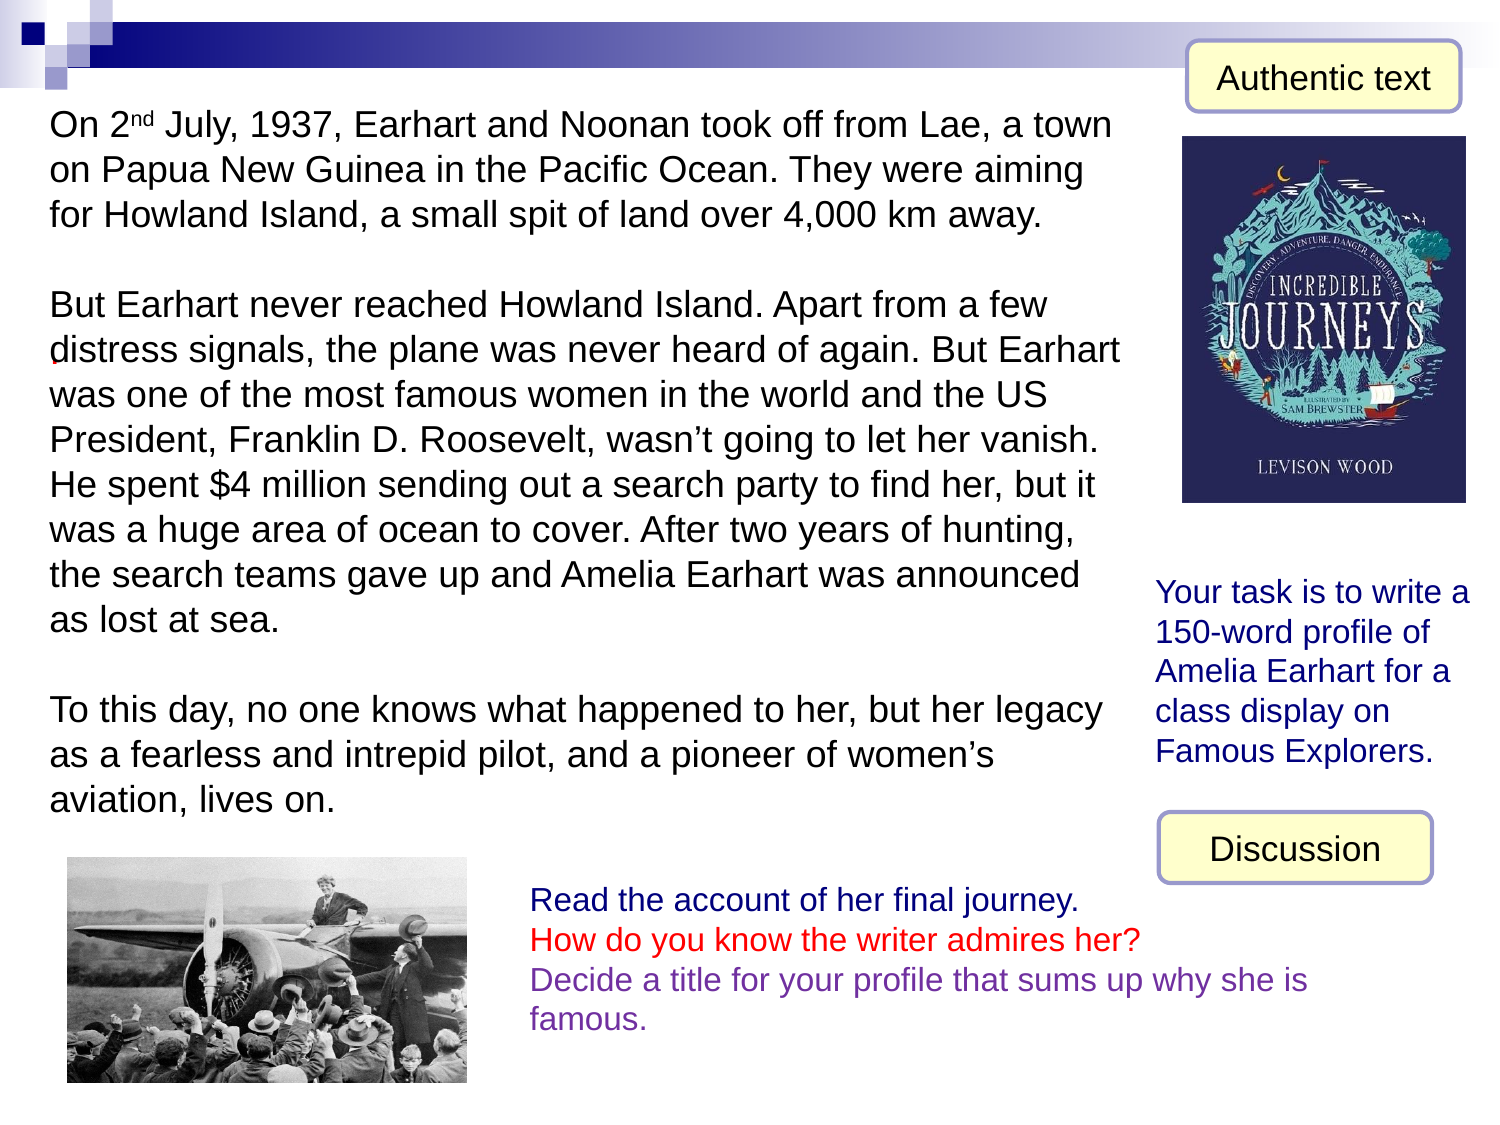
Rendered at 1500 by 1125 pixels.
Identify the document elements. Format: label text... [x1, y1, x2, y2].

text_box Your task is to write a 150-word profile of Amelia Earhart for a class display on Famous Explorers. [1140, 562, 1500, 777]
picture [67, 857, 467, 1083]
text_box Read the account of her final journey. How do you know the writer admires her? Decide a title for your profile that sums up why she is famous. [514, 870, 1433, 1085]
text_box Discussion [1156, 809, 1435, 877]
text_box On 2nd July, 1937, Earhart and Noonan took off from Lae, a town on Papua New Guinea in the Pacific Ocean. They were aiming for Howland Island, a small spit of land over 4,000 km away. But Earhart never reached Howland Island. Apart from a few distress signals, the plane was never heard of again. But Earhart was one of the most famous women in the world and the US President, Franklin D. Roosevelt, wasn’t going to let her vanish. He spent $4 million sending out a search party to find her, but it was a huge area of ocean to cover. After two years of hunting, the search teams gave up and Amelia Earhart was announced as lost at sea. To this day, no one knows what happened to her, but her legacy as a fearless and intrepid pilot, and a pioneer of women’s aviation, lives on. [34, 92, 1141, 828]
text_box Authentic text [1184, 38, 1463, 114]
list . [34, 828, 1079, 1104]
picture [1181, 135, 1466, 503]
